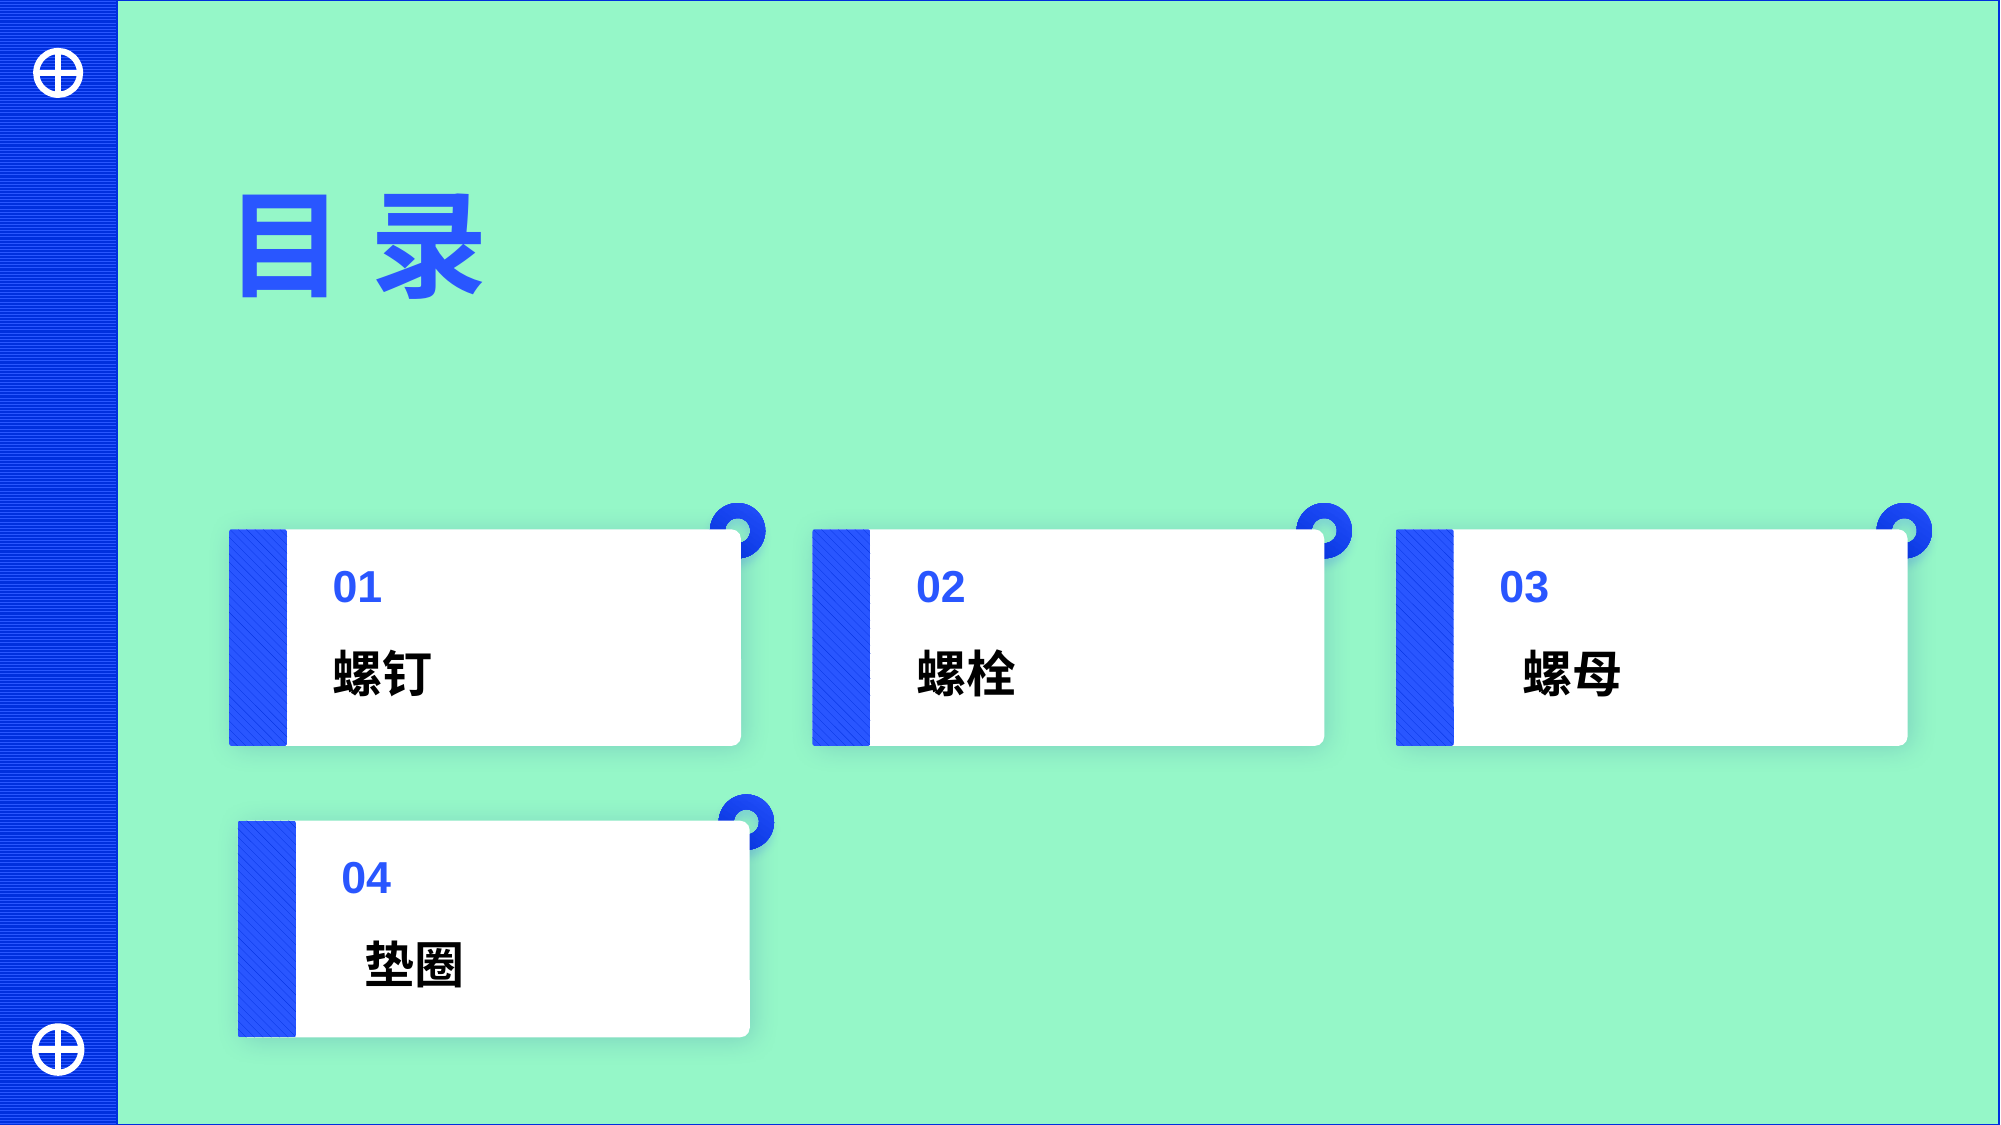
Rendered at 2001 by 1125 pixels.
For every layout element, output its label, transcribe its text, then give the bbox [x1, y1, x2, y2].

text_box 03 [1484, 550, 1583, 620]
text_box 螺钉 [318, 634, 730, 735]
text_box 02 [901, 550, 999, 620]
text_box 螺栓 [901, 634, 1313, 735]
text_box [247, 528, 743, 748]
text_box [1875, 501, 1934, 557]
text_box [709, 501, 767, 557]
text_box 螺母 [1484, 634, 1897, 735]
text_box [1414, 528, 1909, 748]
text_box [831, 528, 1326, 748]
text_box 垫圈 [326, 926, 739, 1026]
text_box [236, 819, 297, 1039]
text_box 目 录 [211, 163, 520, 322]
text_box [717, 793, 776, 848]
text_box 01 [318, 550, 416, 620]
text_box [1295, 501, 1353, 558]
text_box [811, 528, 872, 748]
text_box [228, 528, 289, 748]
text_box 04 [326, 841, 425, 911]
text_box [295, 819, 751, 1039]
text_box [1394, 528, 1455, 748]
